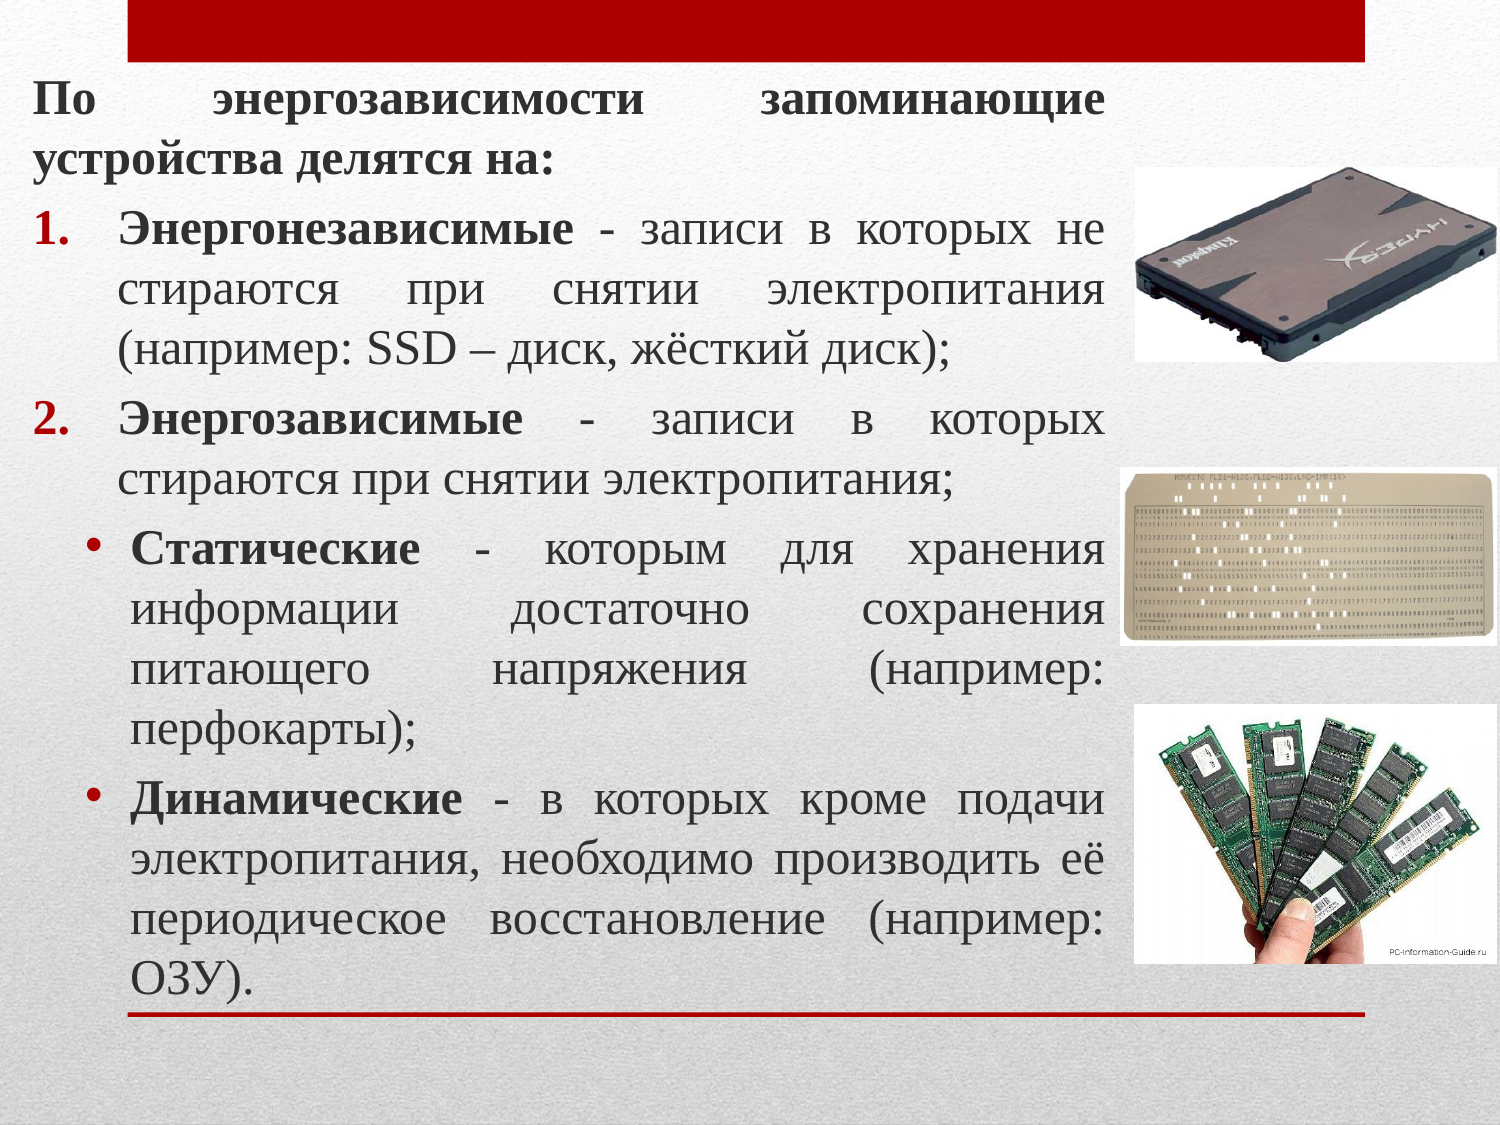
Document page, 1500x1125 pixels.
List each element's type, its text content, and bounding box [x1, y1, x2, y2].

picture [1133, 703, 1498, 965]
picture [1119, 467, 1498, 646]
list По энергозависимости запоминающие устройства делятся на: Энергонезависимые - записи в которых не стираются при снятии электропитания (например: SSD – диск, жёсткий диск); Энергозависимые - записи в которых стираются при снятии электропитания; Статические - которым для хранения информации достаточно сохранения питающего напряжения (например: перфокарты); Динамические - в которых кроме подачи электропитания, необходимо производить её периодическое восстановление (например: ОЗУ). [17, 66, 1121, 1003]
picture [1135, 166, 1498, 363]
